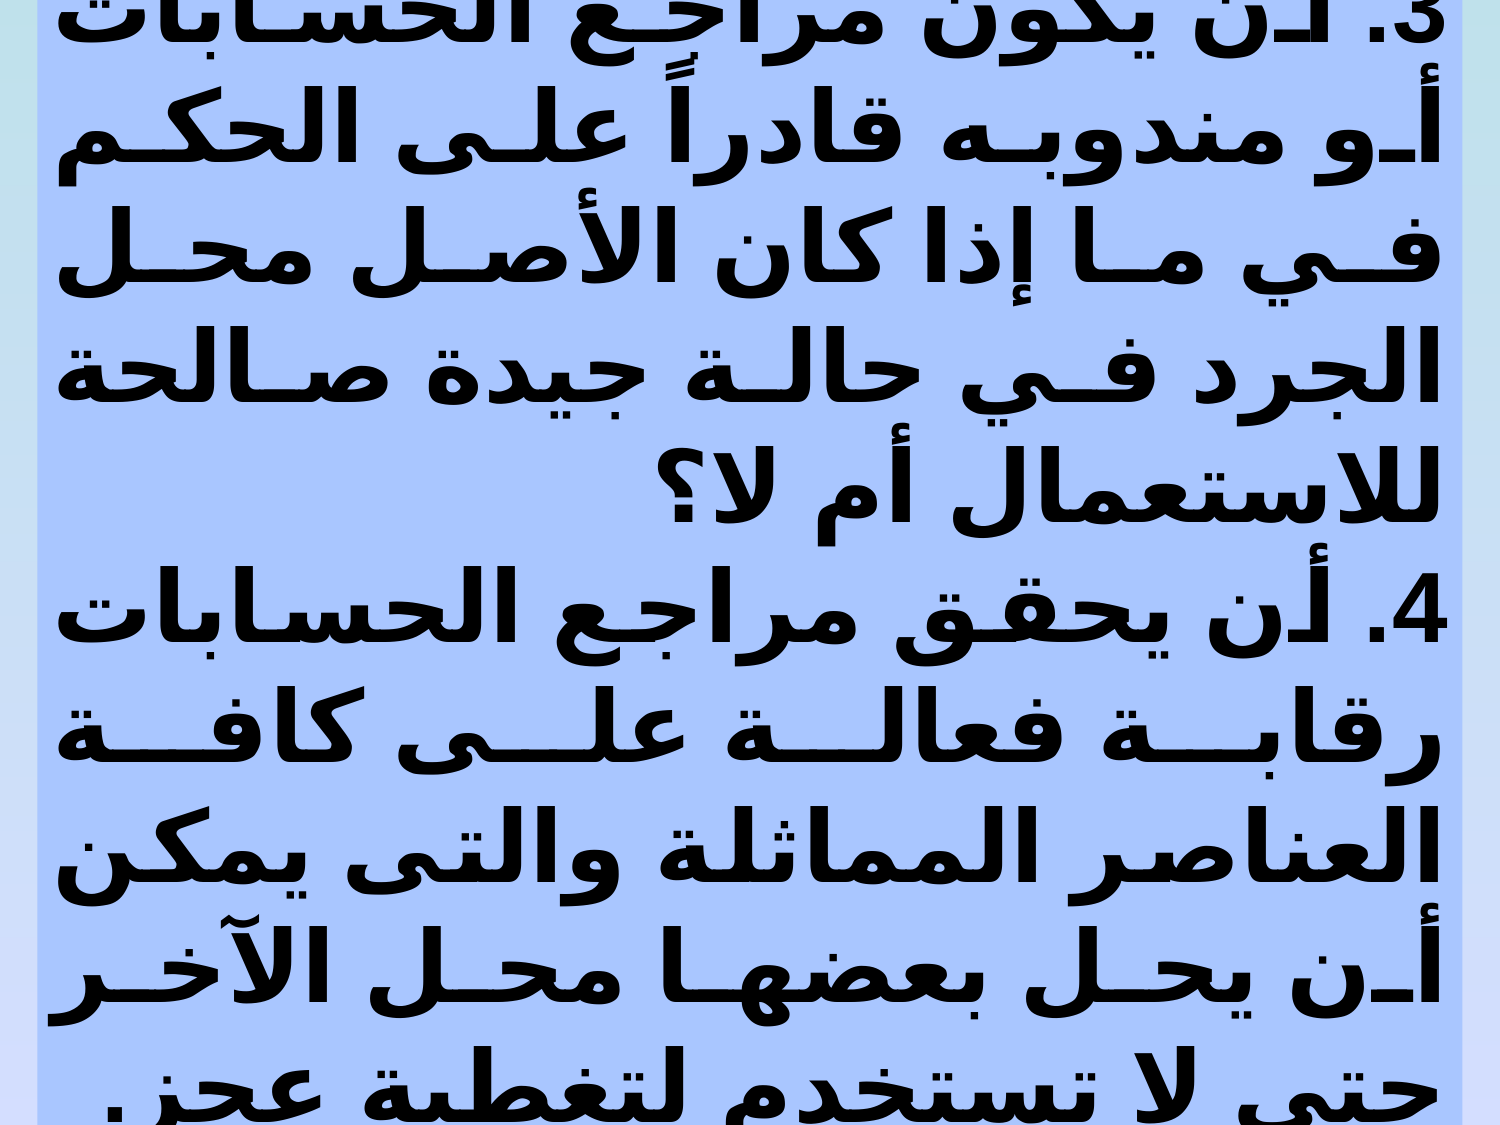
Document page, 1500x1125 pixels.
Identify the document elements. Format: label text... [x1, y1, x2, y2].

text_box 3. أن يكون مراجع الحسابات أو مندوبه قادراً على الحكم في ما إذا كان الأصل محل الجرد في حالة جيدة صالحة للاستعمال أم لا؟ 4. أن يحقق مراجع الحسابات رقابة فعالة على كافة العناصر المماثلة والتى يمكن أن يحل بعضها محل الآخر حتى لا تستخدم لتغطية عجز. [37, 0, 1463, 1125]
